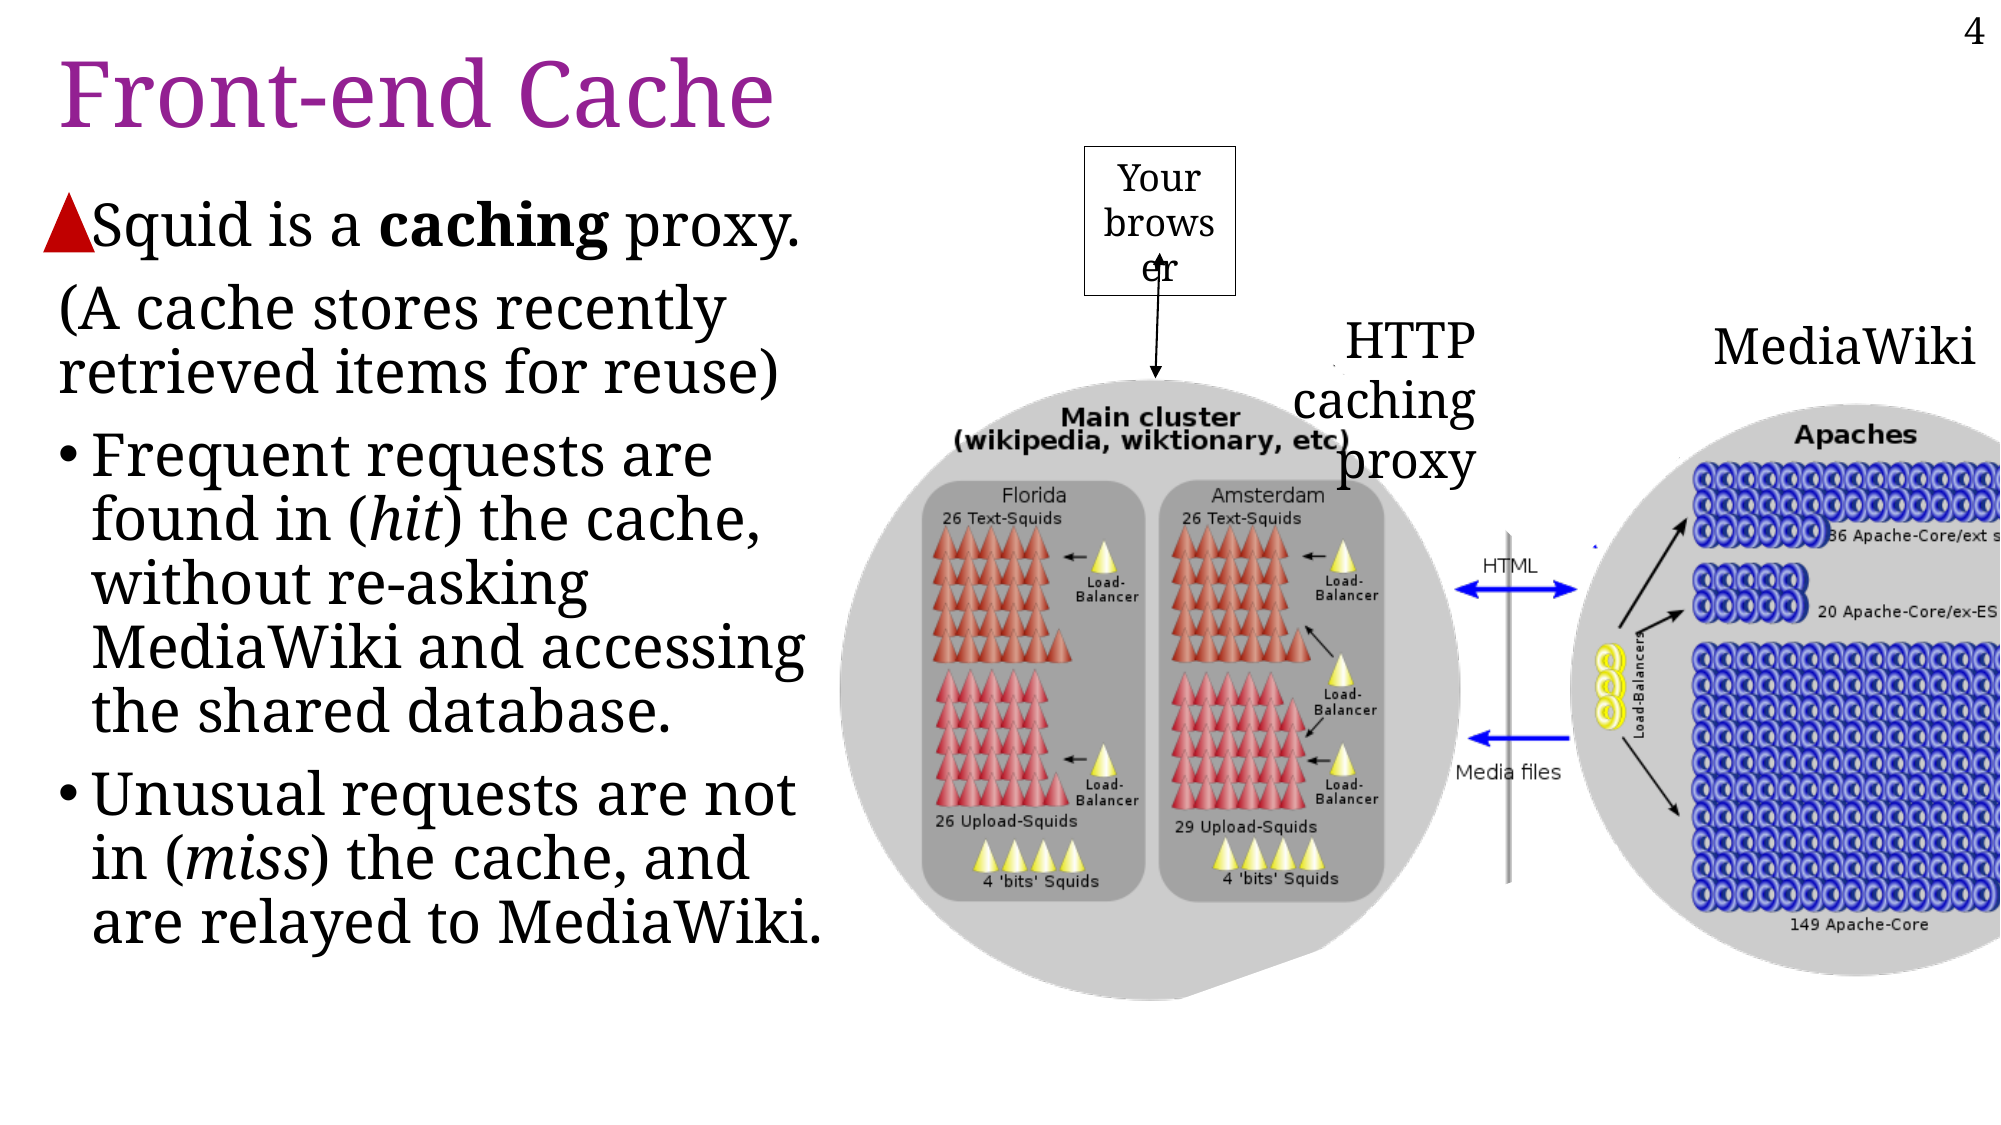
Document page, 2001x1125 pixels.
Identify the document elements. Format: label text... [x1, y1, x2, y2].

title Front-end Cache [43, 25, 752, 171]
list Squid is a caching proxy. (A cache stores recently retrieved items for reuse) Frequent requests are found in (hit) the cache, without re-asking MediaWiki and accessing the shared database. Unusual requests are not in (miss) the cache, and are relayed to MediaWiki. [43, 188, 752, 1106]
text_box [41, 189, 97, 254]
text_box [752, 0, 2000, 1125]
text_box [1155, 252, 1160, 379]
